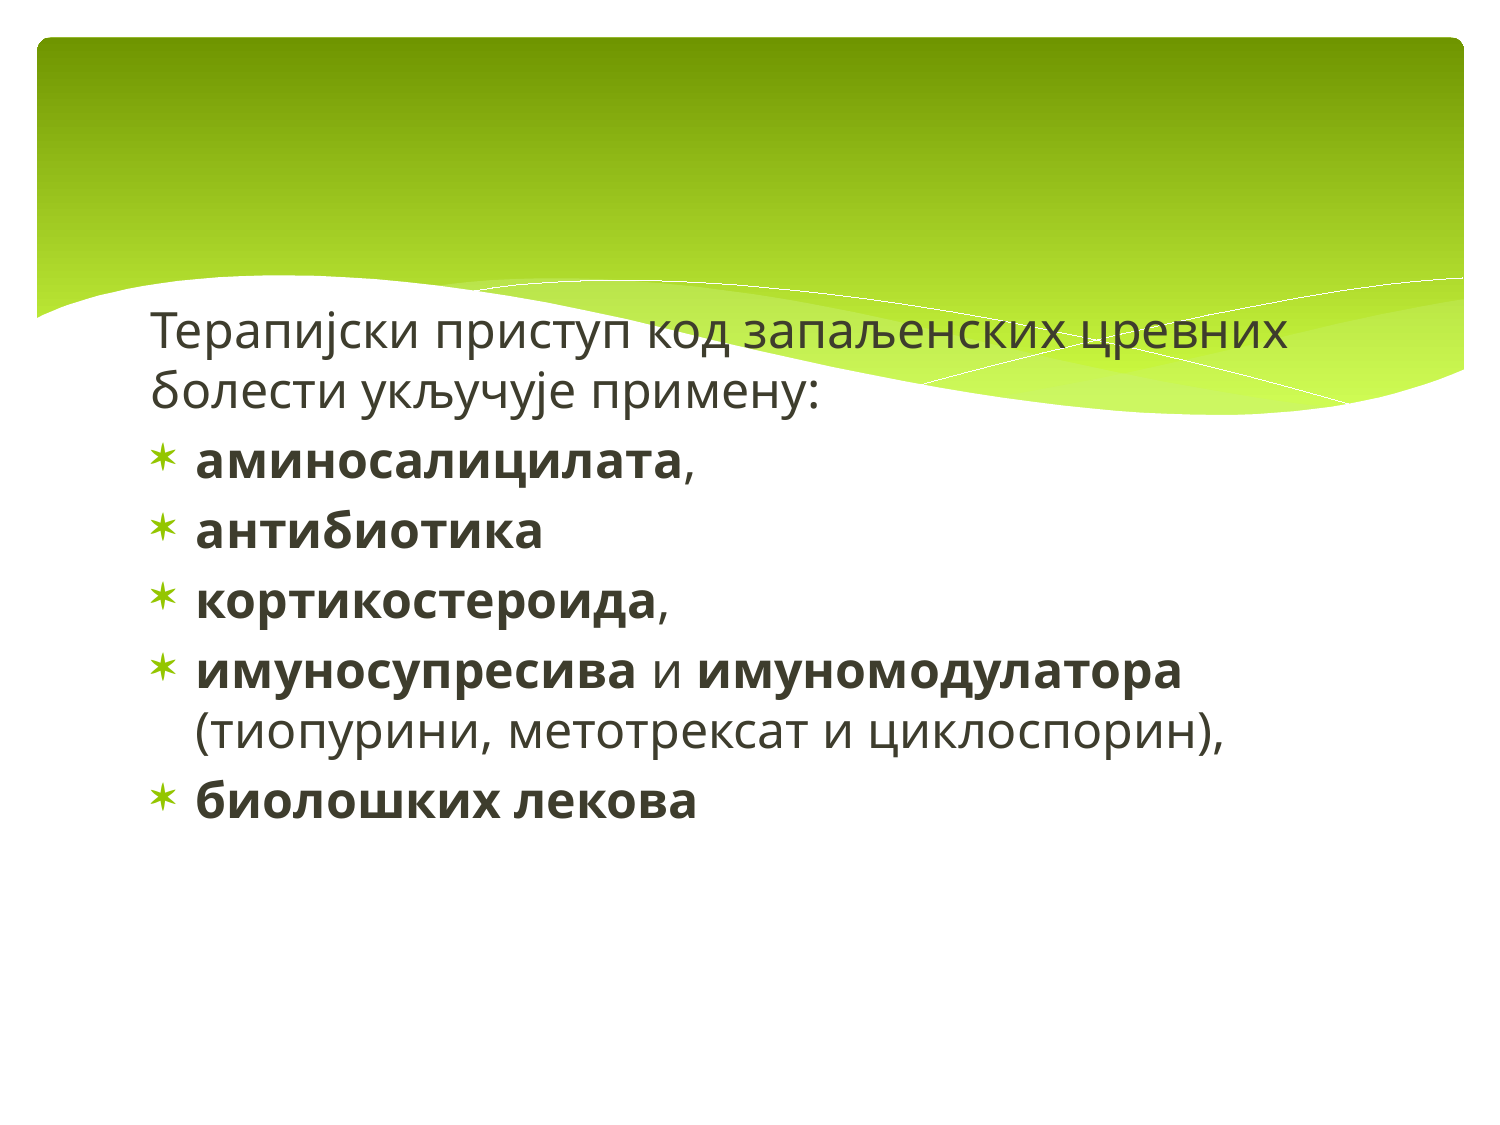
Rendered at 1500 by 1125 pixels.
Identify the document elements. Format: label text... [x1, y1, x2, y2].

list Терапијски приступ код запаљенских цревних болести укључује примену: аминосалицилата, антибиотика кортикостероида, имуносупресива и имуномодулатора (тиопурини, метотрексат и циклоспорин), биолошких лекова [135, 290, 1352, 1071]
